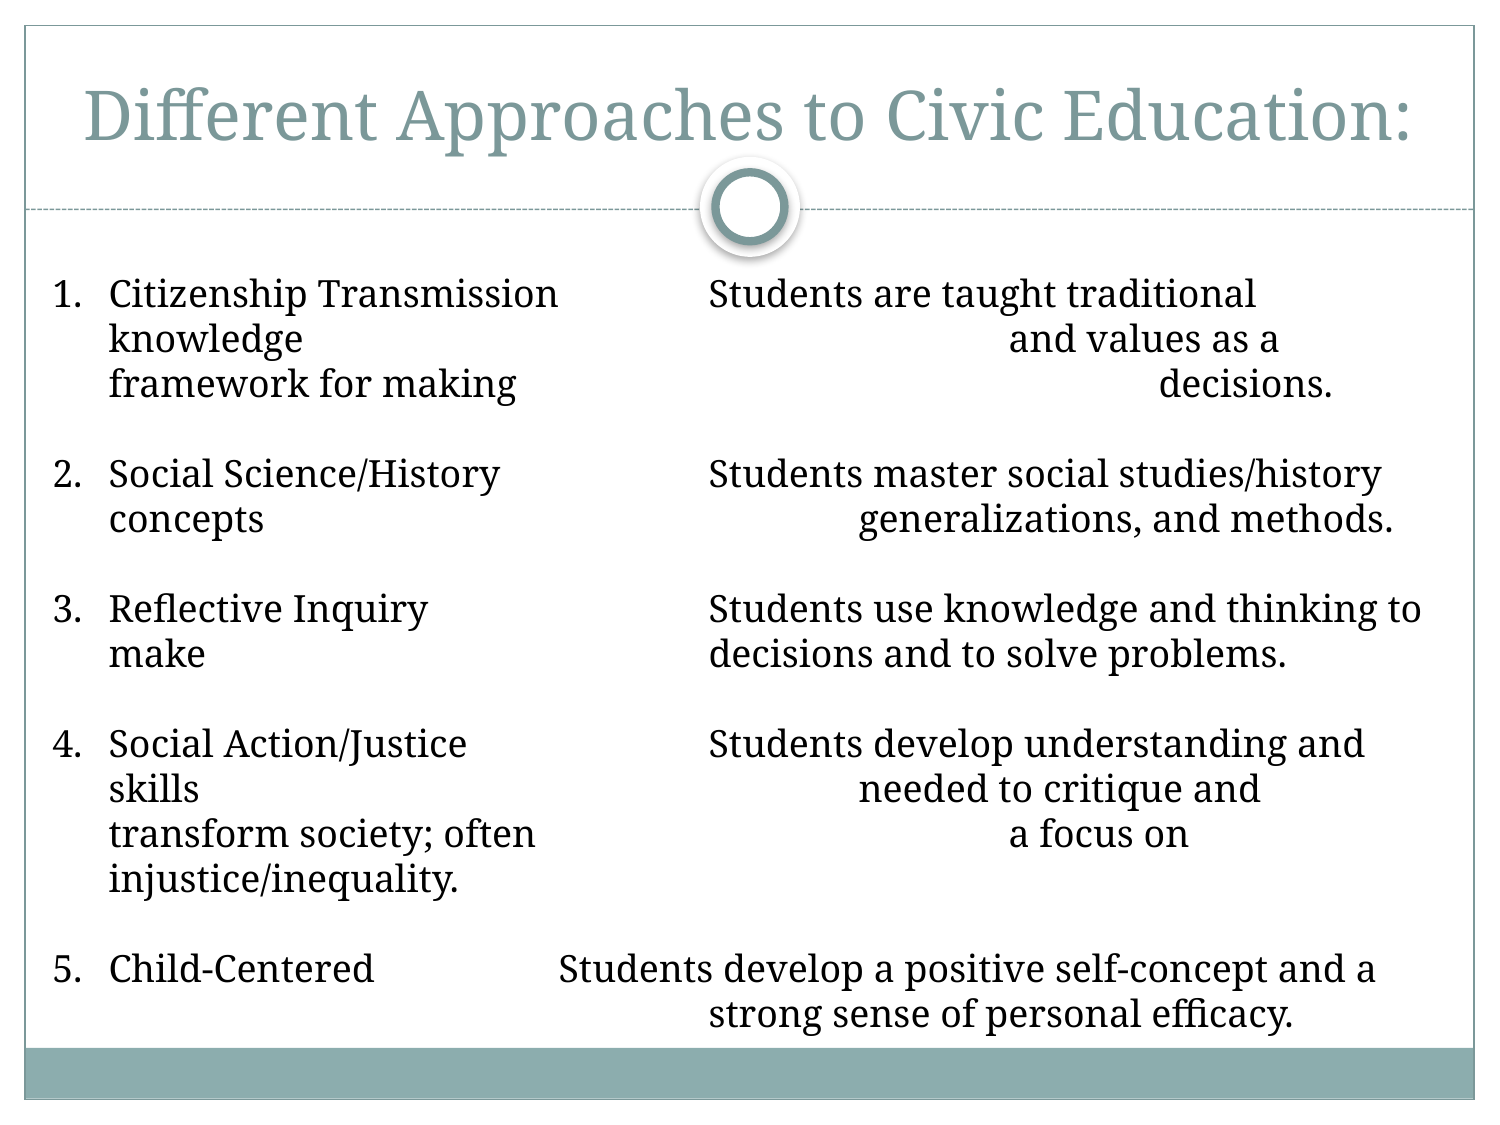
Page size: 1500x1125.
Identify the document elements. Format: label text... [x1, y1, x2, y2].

title Different Approaches to Civic Education: [49, 37, 1450, 162]
text_box Citizenship Transmission Students are taught traditional knowledge and values as a framework for making decisions. Social Science/History Students master social studies/history concepts generalizations, and methods. Reflective Inquiry Students use knowledge and thinking to make decisions and to solve problems. Social Action/Justice Students develop understanding and skills needed to critique and transform society; often a focus on injustice/inequality. Child-Centered Students develop a positive self-concept and a strong sense of personal efficacy. [37, 262, 1463, 1043]
